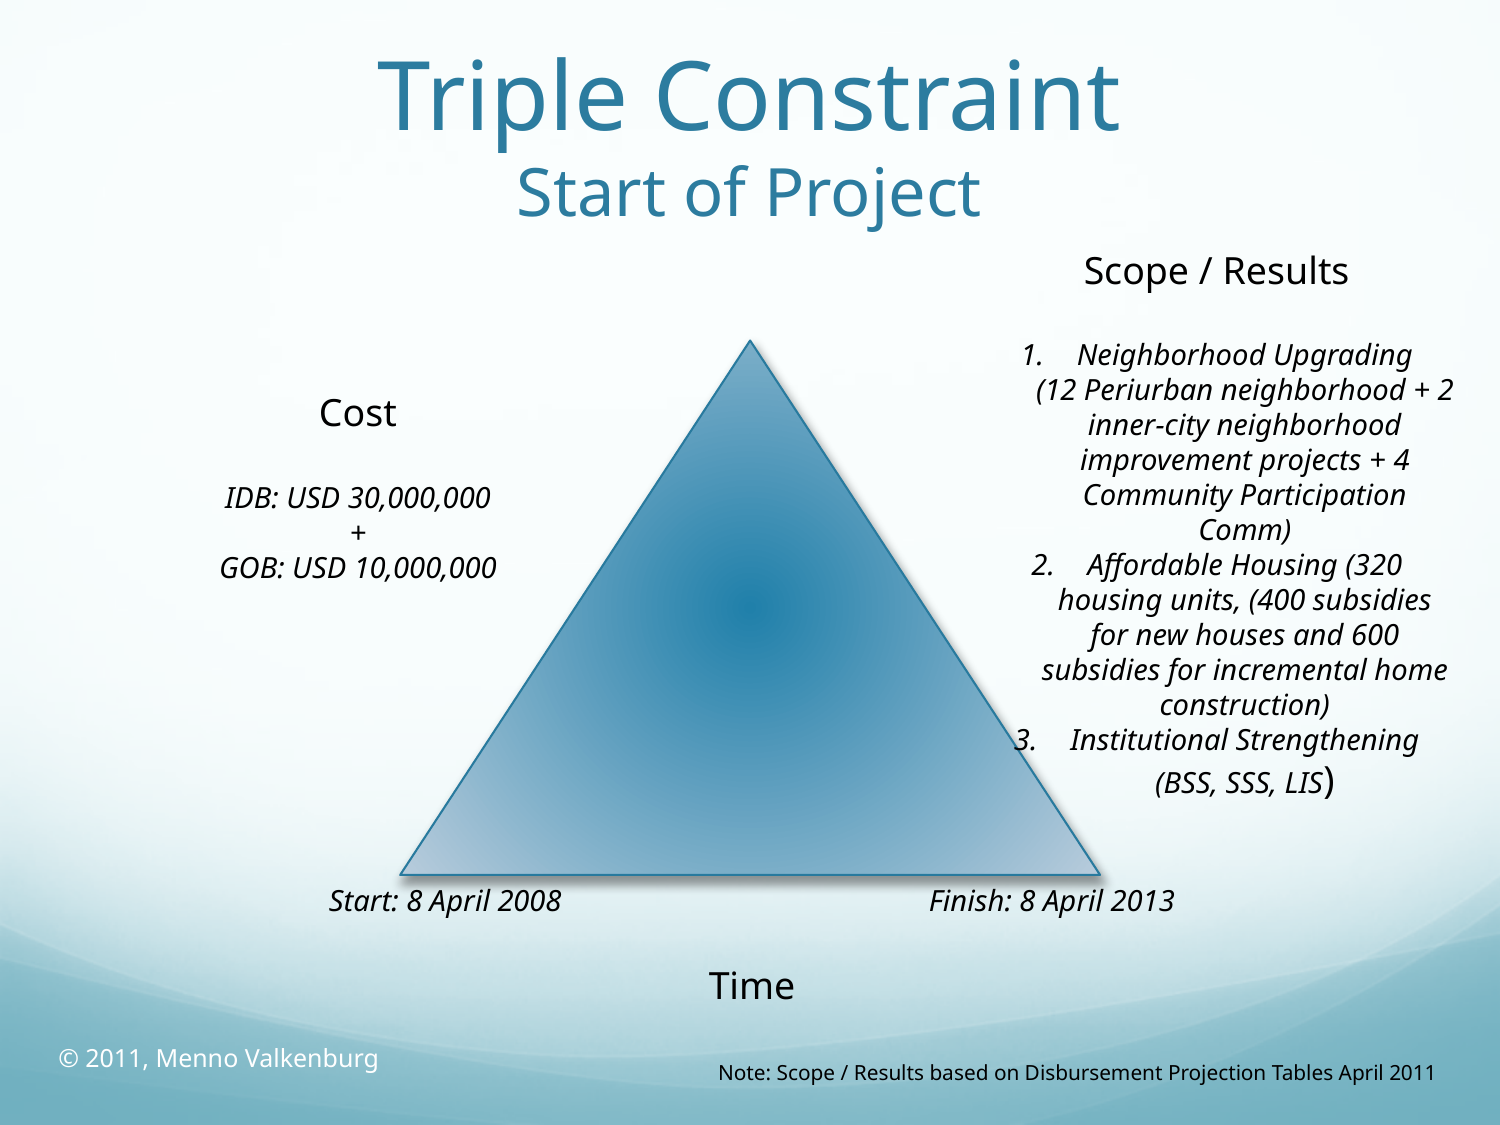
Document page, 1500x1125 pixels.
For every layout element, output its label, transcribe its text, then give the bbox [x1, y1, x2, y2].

text_box [399, 339, 1101, 874]
text_box Start: 8 April 2008 Finish: 8 April 2013 Time [247, 874, 1258, 1015]
title Triple Constraint Start of Project [90, 17, 1410, 237]
text_box Scope / Results Neighborhood Upgrading (12 Periurban neighborhood + 2 inner-city neighborhood improvement projects + 4 Community Participation Comm) Affordable Housing (320 housing units, (400 subsidies for new houses and 600 subsidies for incremental home construction) Institutional Strengthening (BSS, SSS, LIS) [964, 239, 1469, 809]
footer © 2011, Menno Valkenburg [43, 1029, 838, 1090]
text_box Note: Scope / Results based on Disbursement Projection Tables April 2011 [26, 1051, 1451, 1092]
text_box Cost IDB: USD 30,000,000 + GOB: USD 10,000,000 [204, 382, 512, 592]
